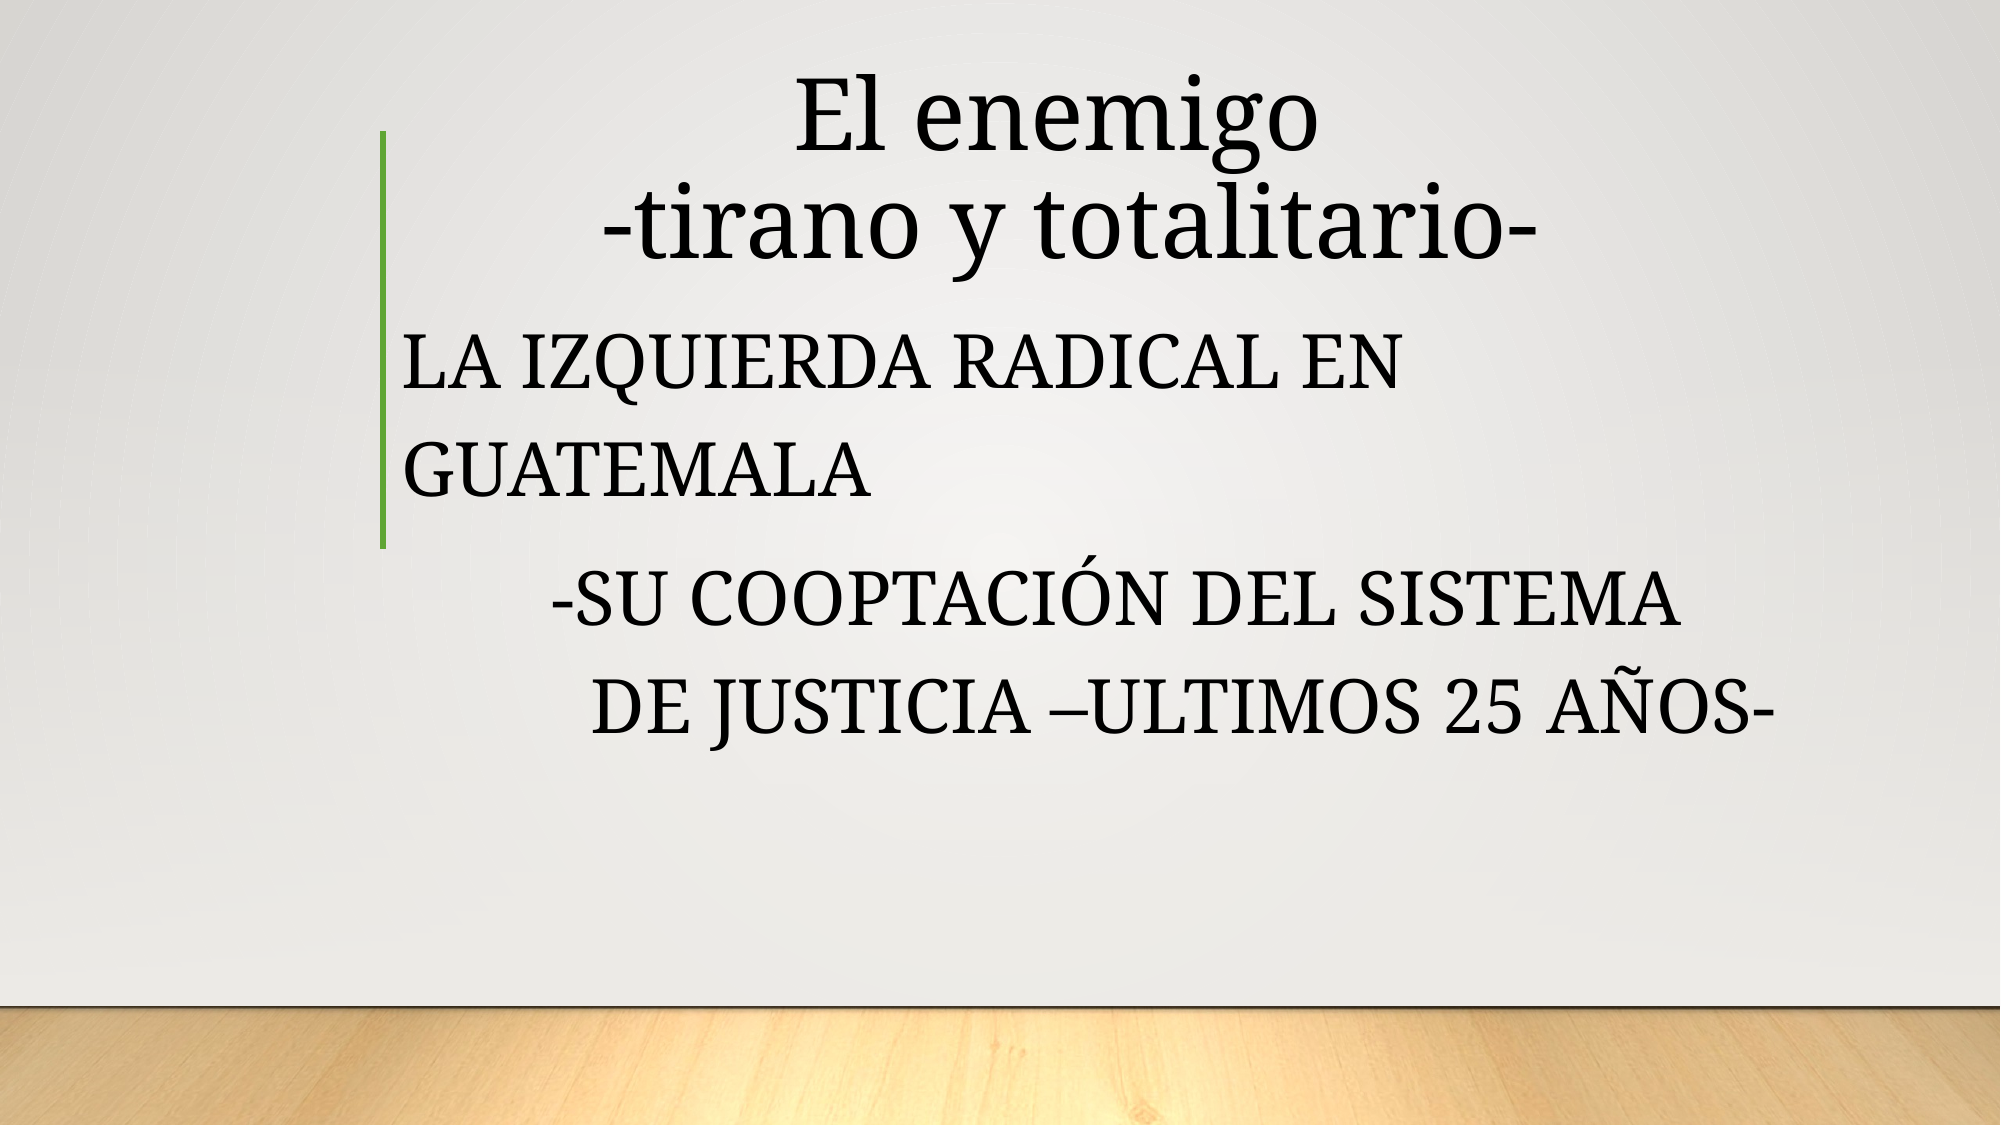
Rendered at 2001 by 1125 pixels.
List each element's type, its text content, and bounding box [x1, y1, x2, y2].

title El enemigo -tirano y totalitario- [428, 4, 1714, 280]
picture [0, 1006, 2000, 1125]
subtitle La izquierda radical en Guatemala -Su cooptación del sistema de justicia –ULTIMOS 25 AÑOS- [386, 280, 1829, 489]
